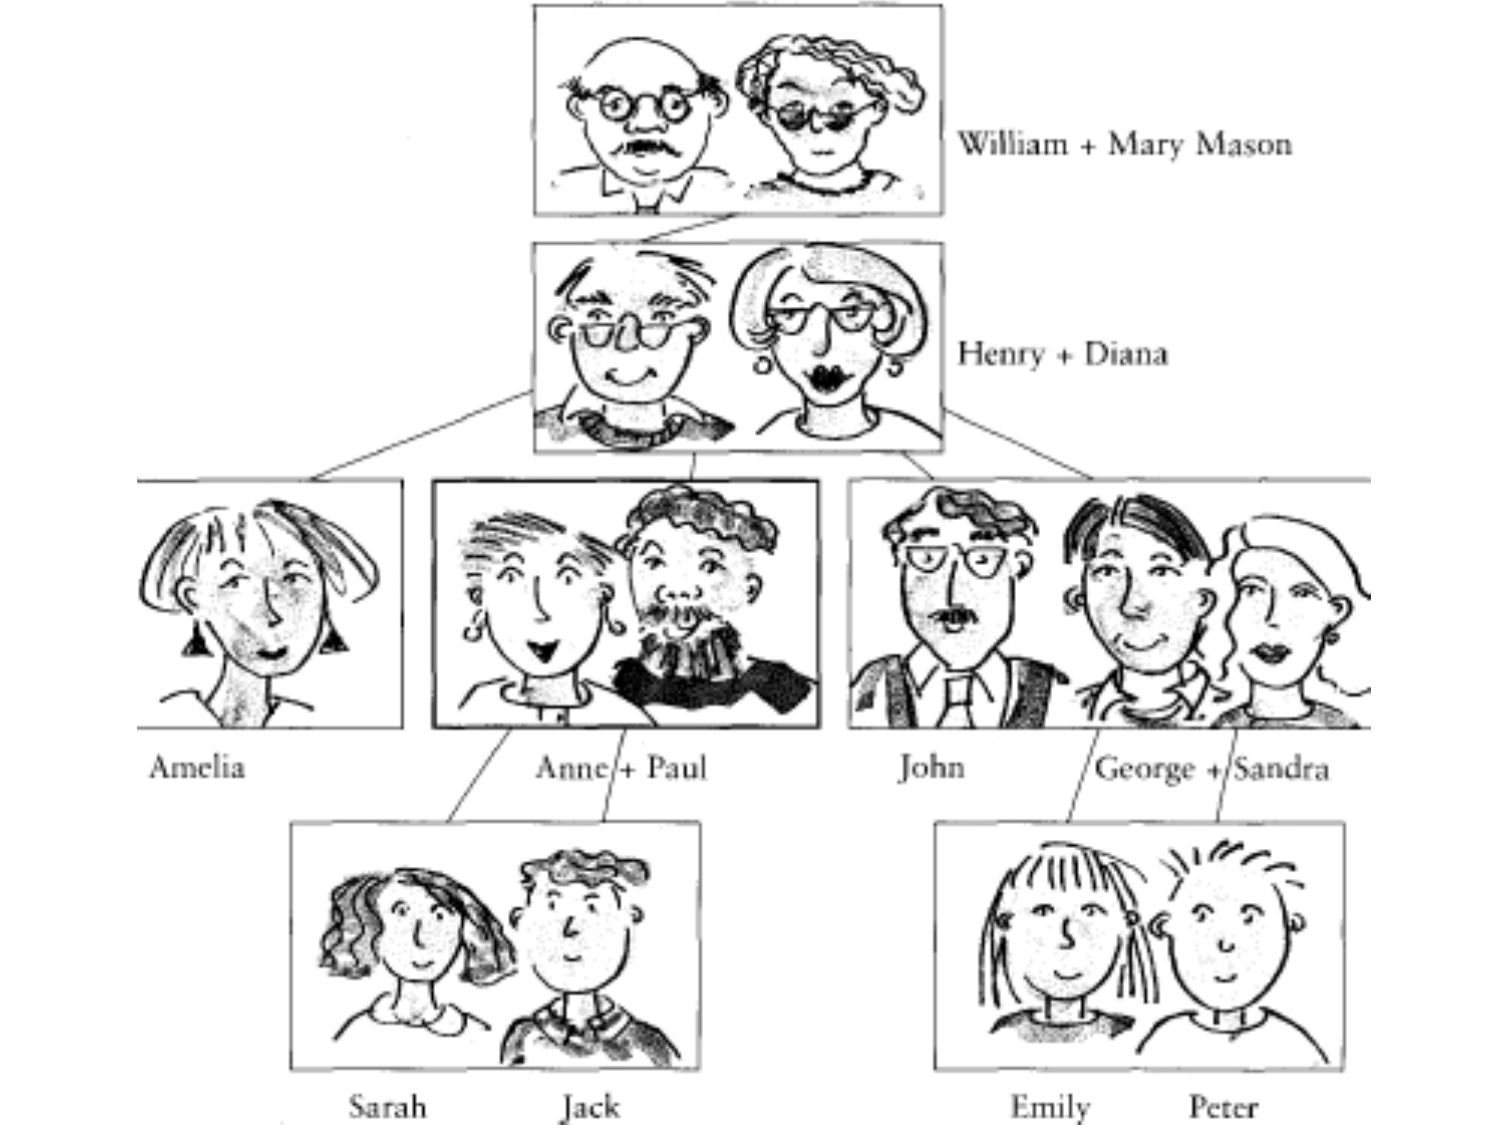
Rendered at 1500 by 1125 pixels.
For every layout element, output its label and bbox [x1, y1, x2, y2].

picture [137, 0, 1371, 1125]
